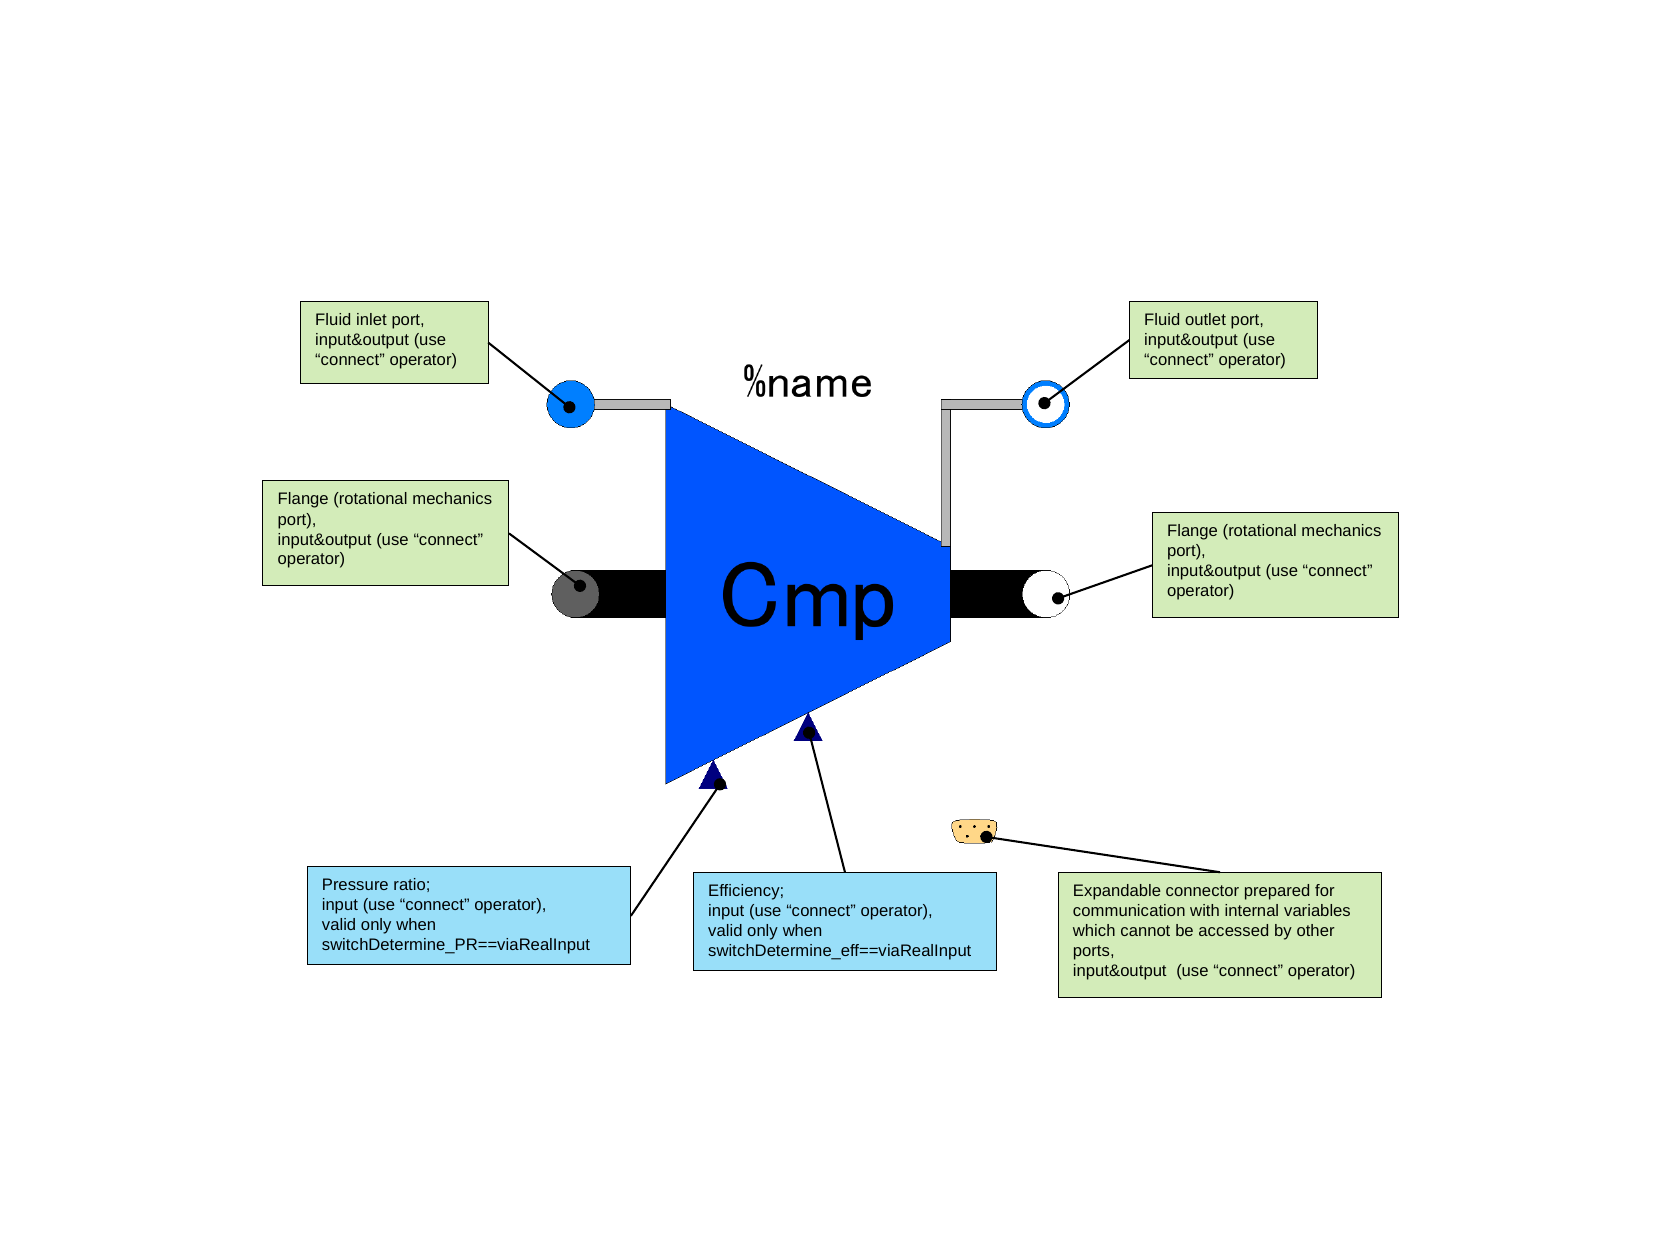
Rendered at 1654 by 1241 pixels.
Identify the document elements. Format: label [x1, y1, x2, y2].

text_box [262, 301, 1399, 998]
